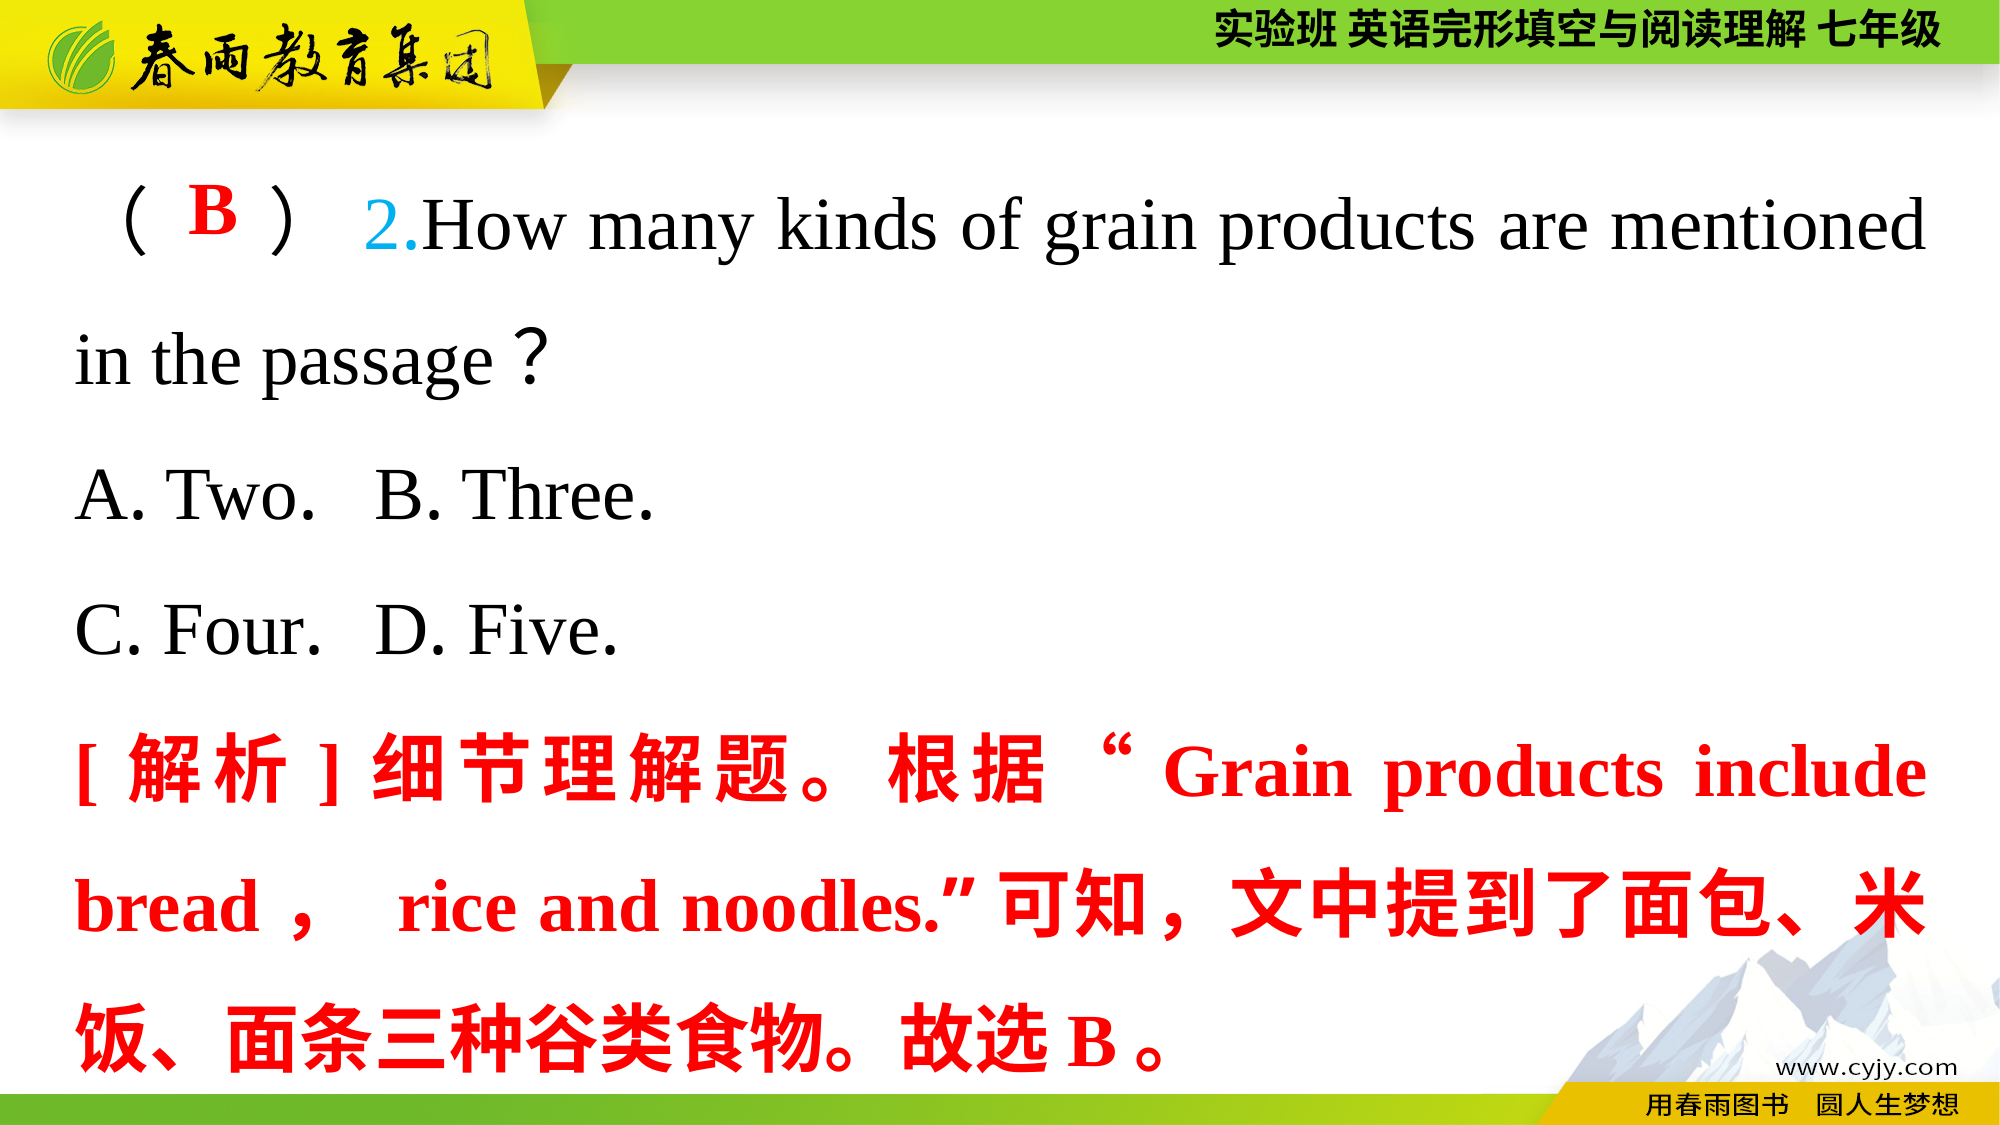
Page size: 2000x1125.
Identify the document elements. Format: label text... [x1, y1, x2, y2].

text_box [解析]细节理解题。根据“Grain products include bread， rice and noodles.”可知，文中提到了面包、米饭、面条三种谷类食物。故选B。 [59, 668, 1944, 1089]
list （ ）2.How many kinds of grain products are mentioned in the passage？ A. Two. B. Three. C. Four. D. Five. [59, 122, 1944, 666]
text_box B [173, 152, 254, 258]
picture [0, 0, 2000, 1125]
